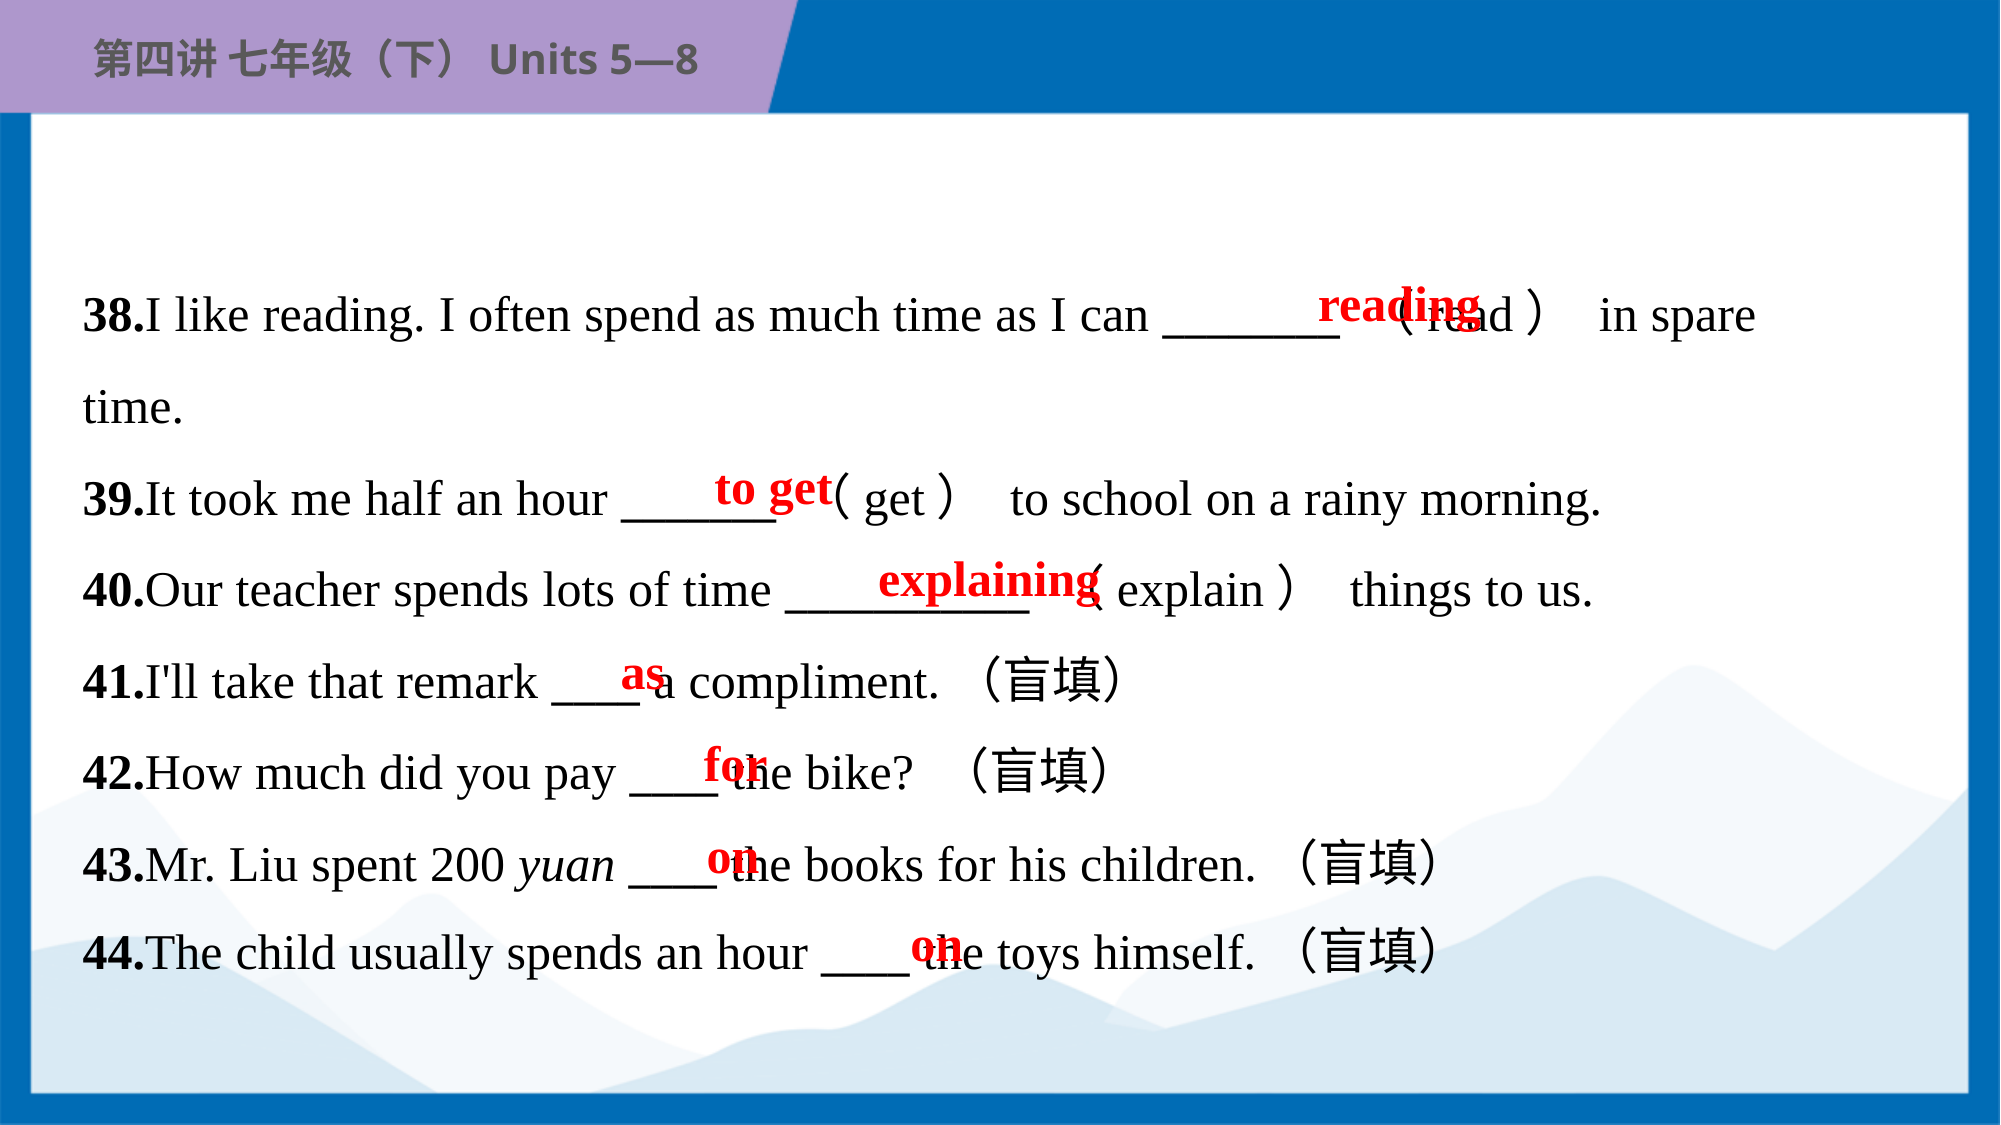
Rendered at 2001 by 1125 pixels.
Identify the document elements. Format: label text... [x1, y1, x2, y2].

picture [0, 0, 2000, 1125]
text_box to get [690, 426, 858, 505]
text_box 38.I like reading. I often spend as much time as I can ________ （read） in spare time. 39.It took me half an hour _______ （get） to school on a rainy morning. 40.Our teacher spends lots of time ___________ （explain） things to us. 41.I'll take that remark ____ a compliment.（盲填） 42.How much did you pay ____ the bike? （盲填） 43.Mr. Liu spent 200 yuan ____ the books for his children.（盲填） 44.The child usually spends an hour ____ the toys himself.（盲填） [82, 250, 1917, 970]
text_box on [688, 795, 778, 875]
text_box on [892, 883, 982, 963]
text_box as [602, 612, 684, 691]
text_box reading [1299, 243, 1499, 322]
text_box explaining [860, 518, 1119, 597]
text_box for [685, 703, 786, 783]
